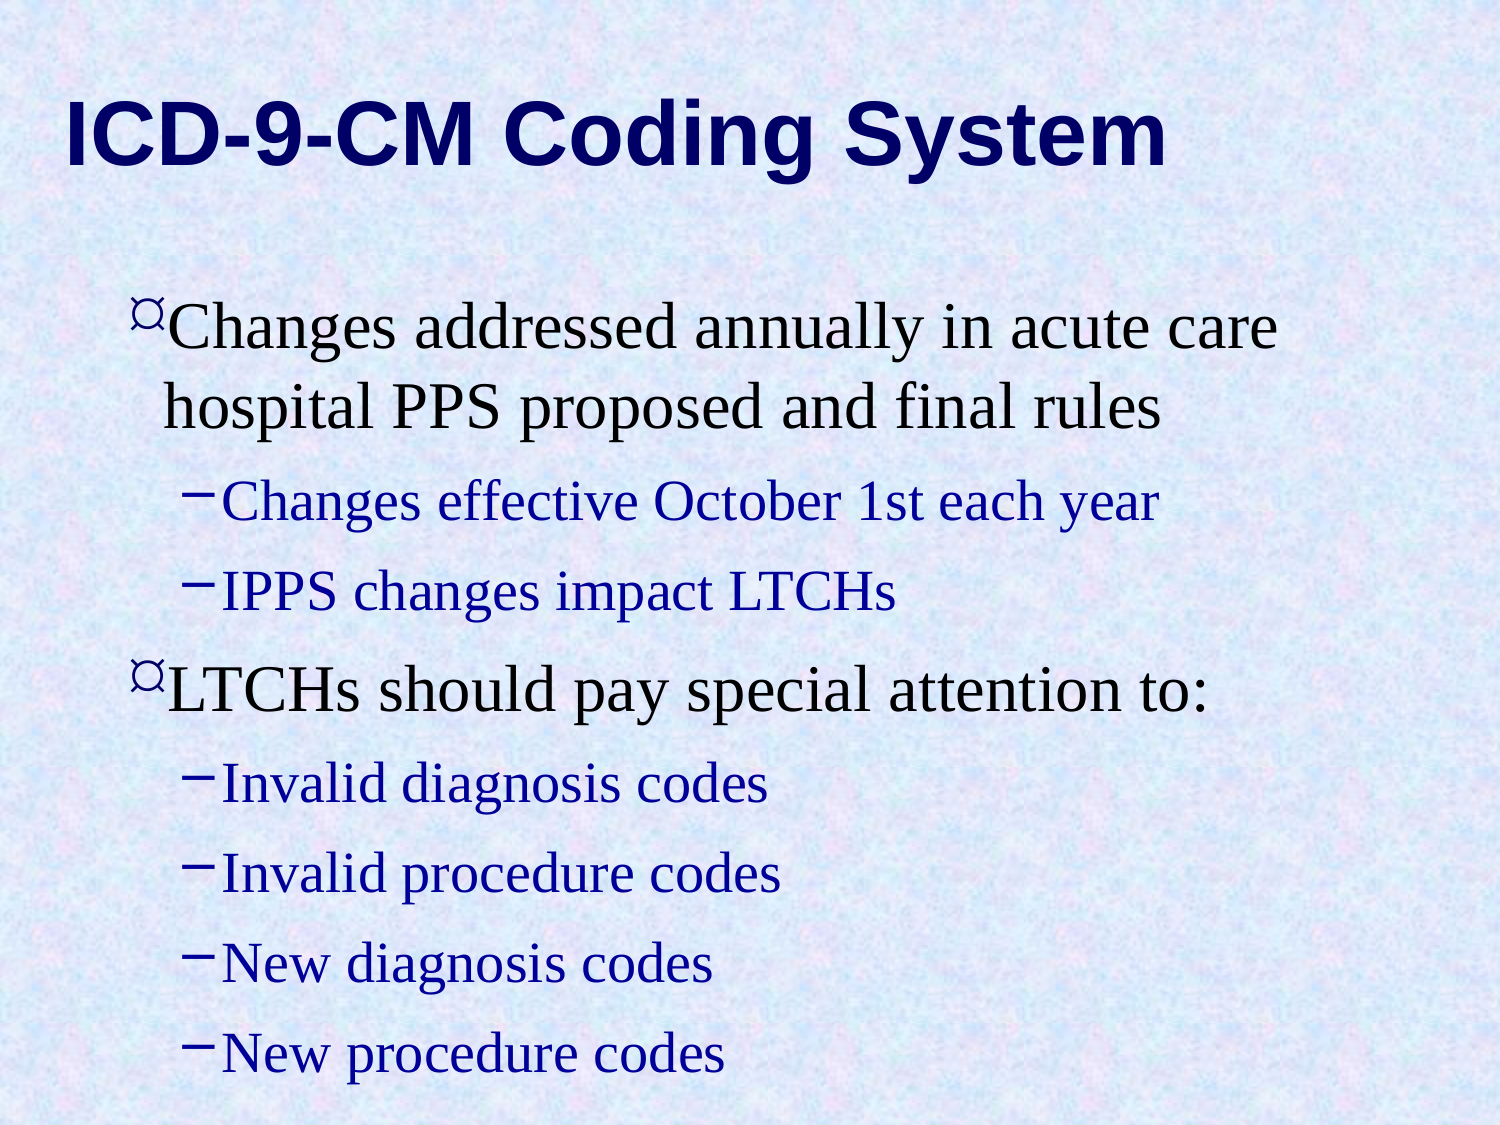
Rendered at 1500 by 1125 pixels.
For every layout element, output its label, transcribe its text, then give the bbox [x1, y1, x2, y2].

title ICD-9-CM Coding System [50, 37, 1450, 238]
list Changes addressed annually in acute care hospital PPS proposed and final rules Changes effective October 1st each year IPPS changes impact LTCHs LTCHs should pay special attention to: Invalid diagnosis codes Invalid procedure codes New diagnosis codes New procedure codes [112, 275, 1375, 1050]
